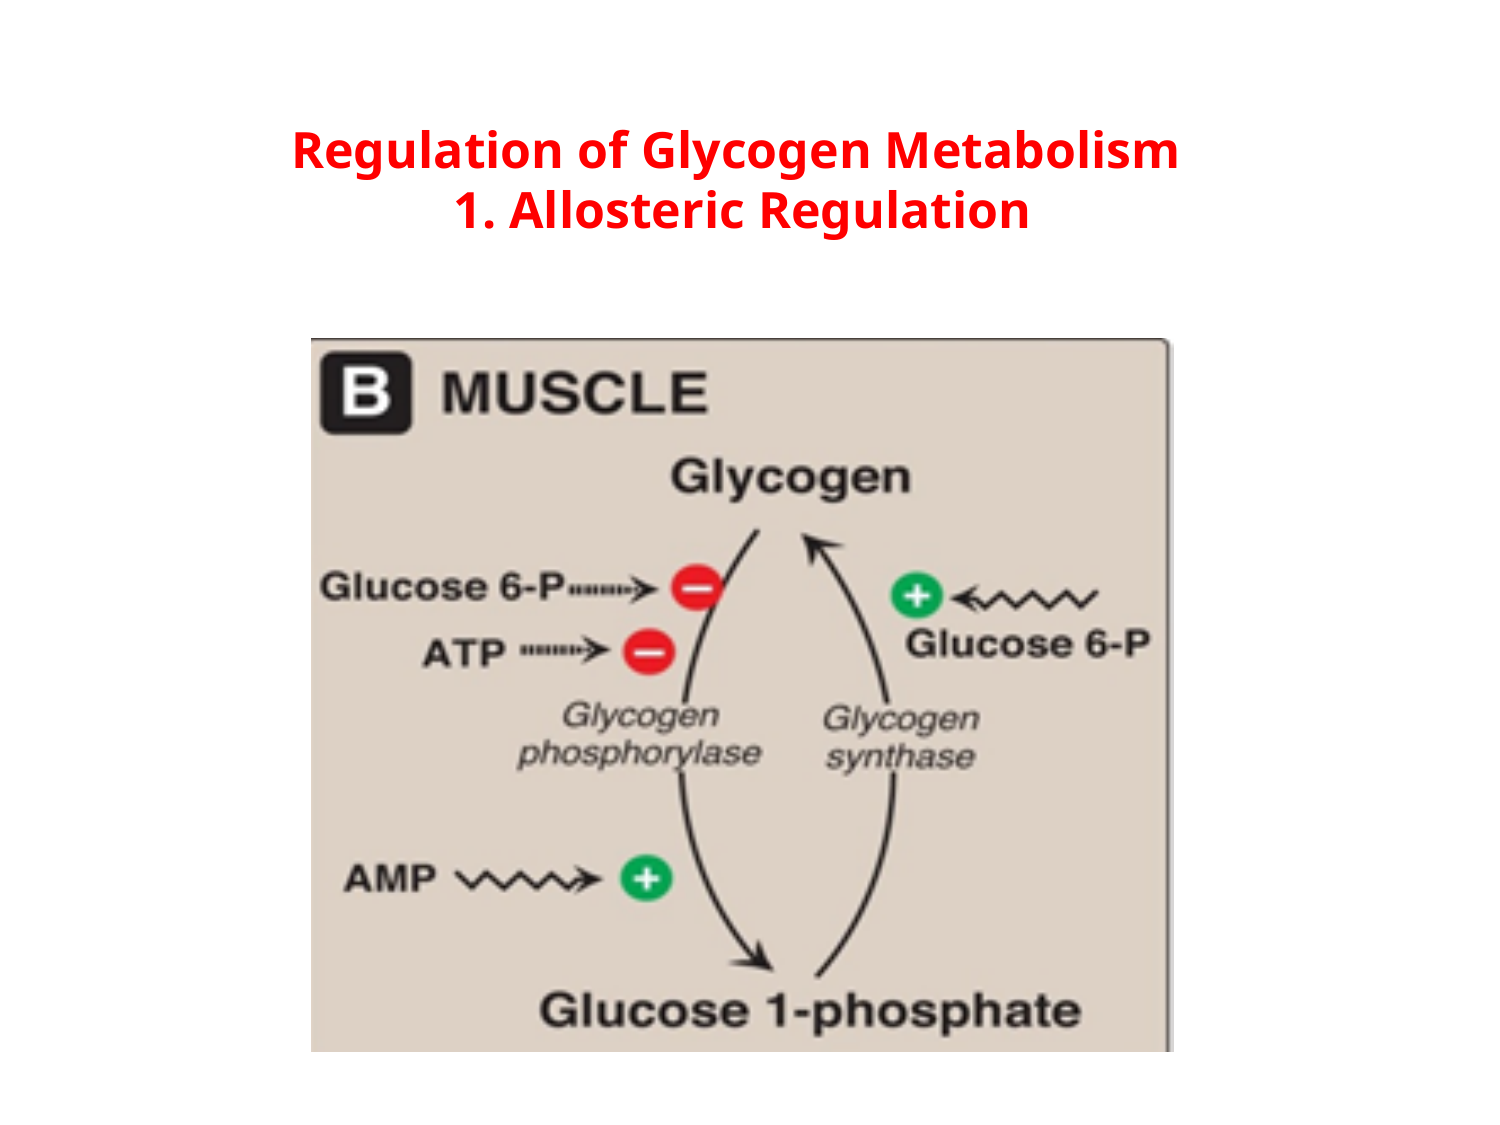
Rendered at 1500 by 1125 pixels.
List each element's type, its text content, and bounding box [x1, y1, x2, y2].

picture [311, 337, 1175, 1052]
title Regulation of Glycogen Metabolism 1. Allosteric Regulation [46, 66, 1439, 291]
